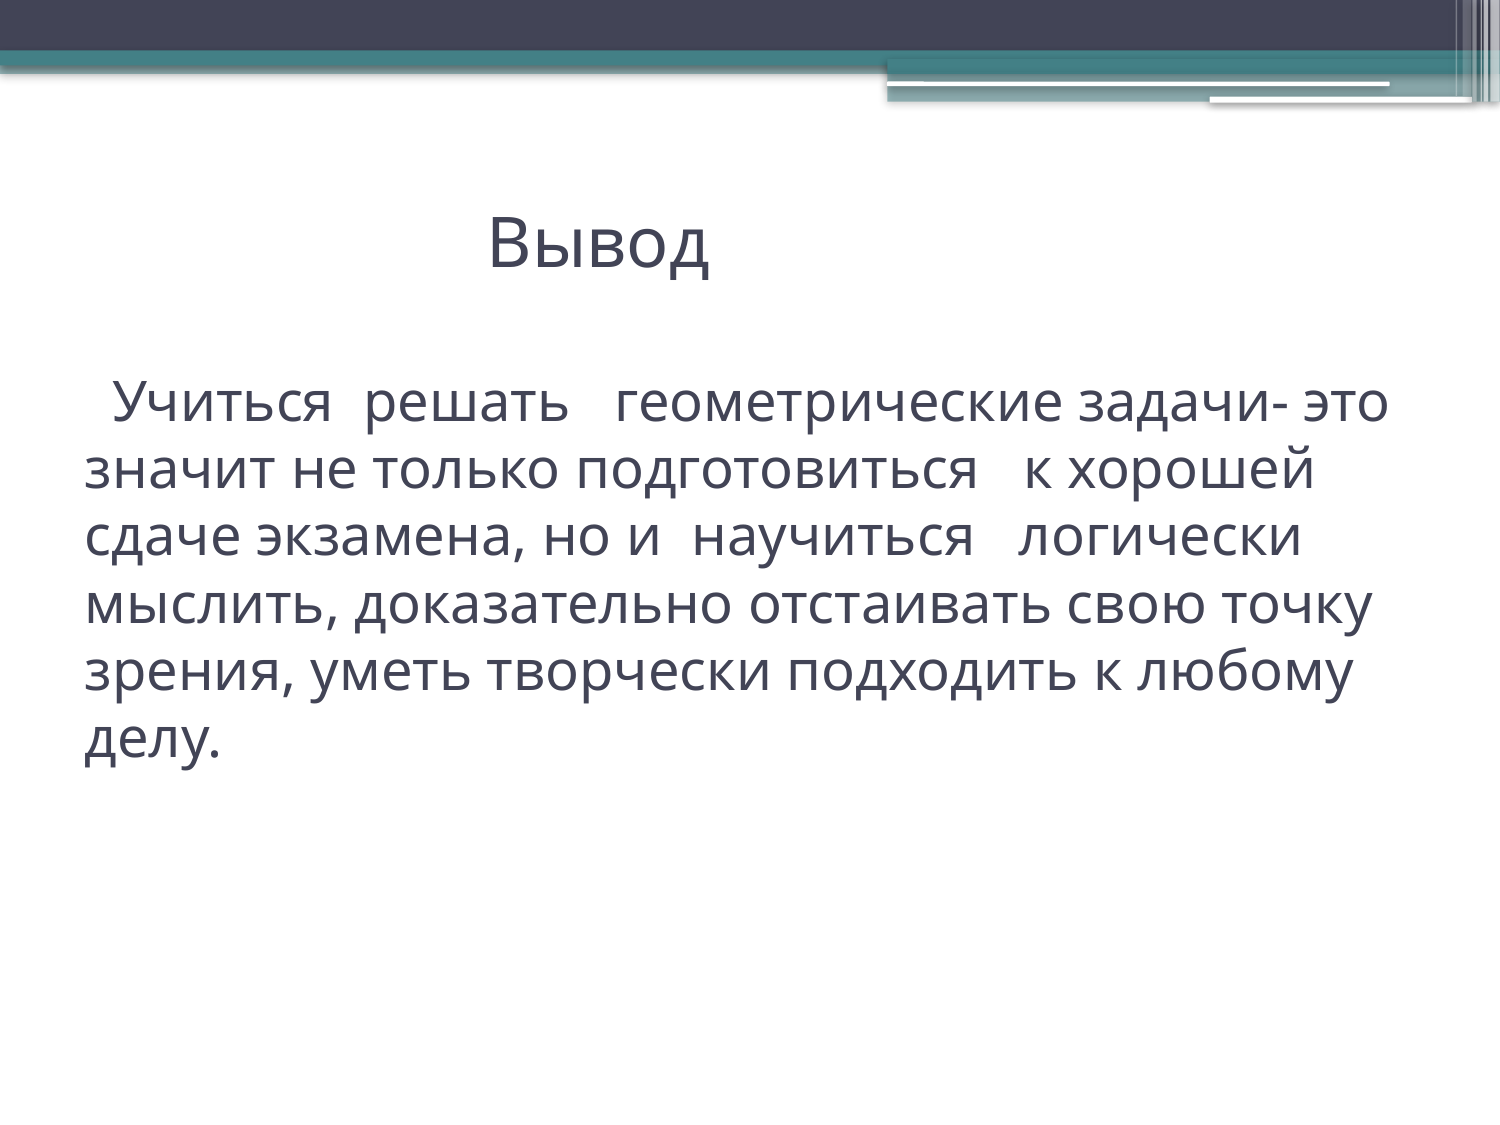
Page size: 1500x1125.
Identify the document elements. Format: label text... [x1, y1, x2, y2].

title Вывод Учиться решать геометрические задачи- это значит не только подготовиться к хорошей сдаче экзамена, но и научиться логически мыслить, доказательно отстаивать свою точку зрения, уметь творчески подходить к любому делу. [70, 187, 1454, 844]
